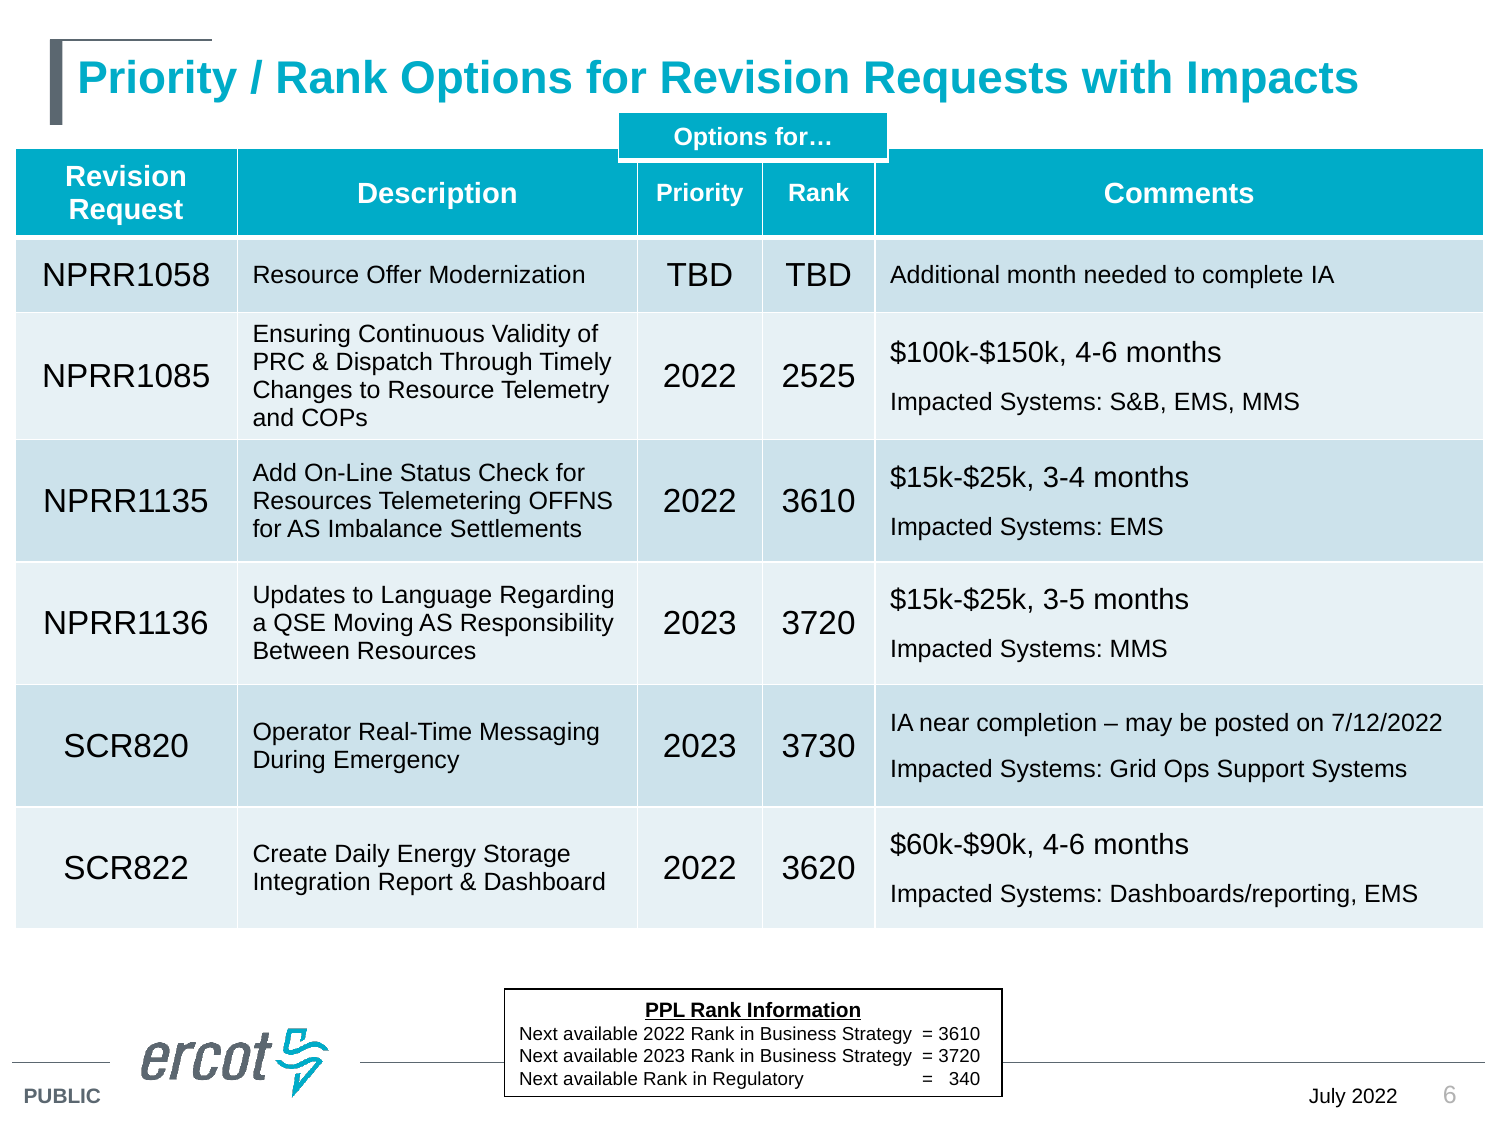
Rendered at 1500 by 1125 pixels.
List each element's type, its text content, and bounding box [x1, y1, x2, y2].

table_cell TBD [763, 240, 874, 312]
table_cell $15k-$25k, 3-4 months Impacted Systems: EMS [876, 440, 1483, 561]
table_cell 2023 [638, 685, 762, 806]
title Priority / Rank Options for Revision Requests with Impacts [62, 39, 1413, 125]
table_cell NPRR1085 [16, 313, 237, 439]
table_cell TBD [638, 240, 762, 312]
picture [137, 1024, 332, 1100]
table_header Rank [763, 163, 874, 235]
table_cell Add On-Line Status Check for Resources Telemetering OFFNS for AS Imbalance Settlements [238, 440, 637, 561]
table_header Description [238, 149, 637, 235]
table_cell Operator Real-Time Messaging During Emergency [238, 685, 637, 806]
table_cell Additional month needed to complete IA [876, 240, 1483, 312]
table_cell 2022 [638, 440, 762, 561]
text_box PPL Rank Information Next available 2022 Rank in Business Strategy = 3610 Next available 2023 Rank in Business Strategy = 3720 Next available Rank in Regulatory = 340 [504, 989, 1003, 1097]
table_cell 3730 [763, 685, 874, 806]
table_cell 2023 [638, 563, 762, 684]
table_cell 2525 [763, 313, 874, 439]
table_cell NPRR1135 [16, 440, 237, 561]
table_cell $100k-$150k, 4-6 months Impacted Systems: S&B, EMS, MMS [876, 313, 1483, 439]
table_header Options for… [619, 113, 887, 158]
table_cell 2022 [638, 313, 762, 439]
table_header Priority [638, 163, 762, 235]
table_header Revision Request [16, 149, 237, 235]
table_cell NPRR1136 [16, 563, 237, 684]
table_cell 3720 [763, 563, 874, 684]
slide_number 6 [1412, 1076, 1488, 1112]
table_cell Ensuring Continuous Validity of PRC & Dispatch Through Timely Changes to Resource Telemetry and COPs [238, 313, 637, 439]
table_cell IA near completion – may be posted on 7/12/2022 Impacted Systems: Grid Ops Support Systems [876, 685, 1483, 806]
table_header Comments [876, 149, 1483, 235]
table_cell Resource Offer Modernization [238, 240, 637, 312]
table_cell SCR820 [16, 685, 237, 806]
table_cell 3610 [763, 440, 874, 561]
table_cell NPRR1058 [16, 240, 237, 312]
table_cell $15k-$25k, 3-5 months Impacted Systems: MMS [876, 563, 1483, 684]
table_cell $60k-$90k, 4-6 months Impacted Systems: Dashboards/reporting, EMS [876, 808, 1483, 928]
table_cell 3620 [763, 808, 874, 928]
table_cell 2022 [638, 808, 762, 928]
table_cell SCR822 [16, 808, 237, 928]
table_cell Create Daily Energy Storage Integration Report & Dashboard [238, 808, 637, 928]
table_cell Updates to Language Regarding a QSE Moving AS Responsibility Between Resources [238, 563, 637, 684]
